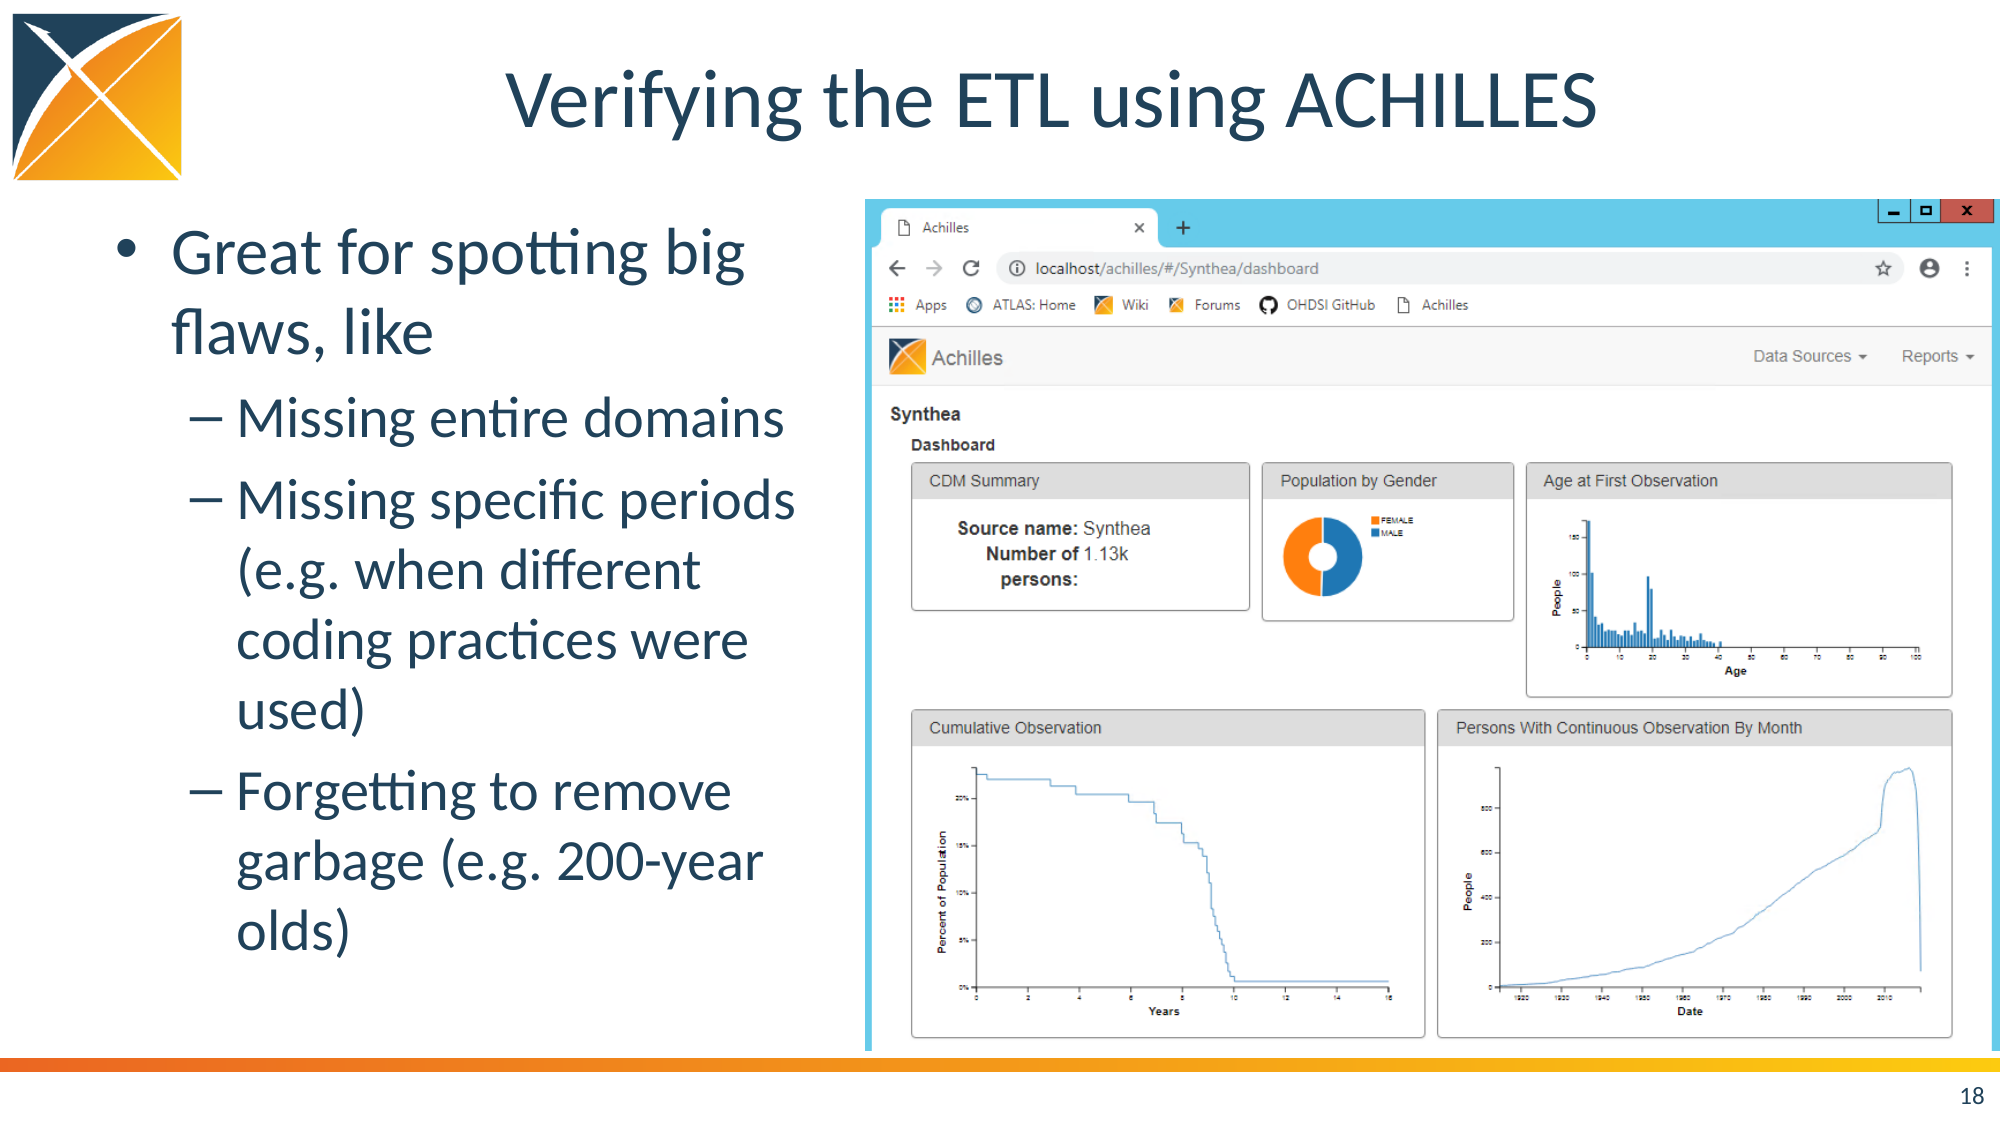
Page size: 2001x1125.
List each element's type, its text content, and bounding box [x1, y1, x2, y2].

picture [865, 199, 2000, 1052]
picture [0, 0, 206, 200]
title Verifying the ETL using ACHILLES [205, 24, 1900, 163]
slide_number 18 [1533, 1065, 2000, 1125]
list Great for spotting big flaws, like Missing entire domains Missing specific periods (e.g. when different coding practices were used) Forgetting to remove garbage (e.g. 200-year olds) [99, 200, 838, 1005]
